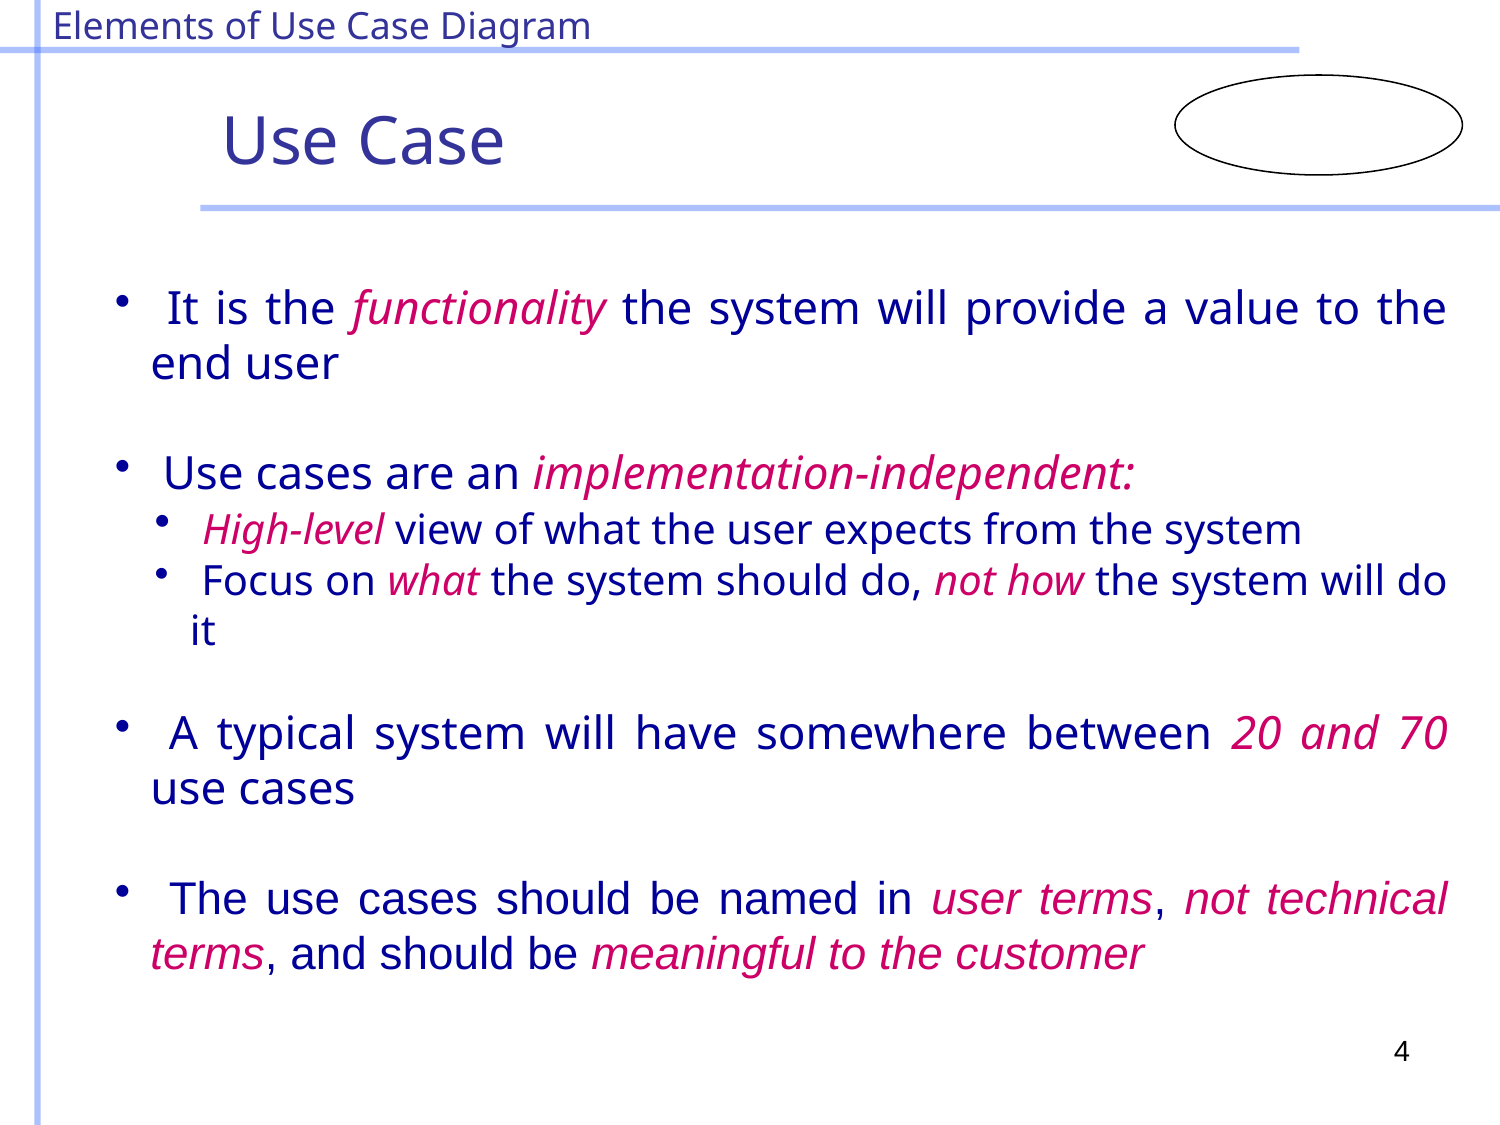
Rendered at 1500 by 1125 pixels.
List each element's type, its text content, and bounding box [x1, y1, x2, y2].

text_box Use Case [206, 90, 1500, 185]
text_box [1174, 75, 1463, 175]
text_box Elements of Use Case Diagram [37, 0, 1267, 55]
text_box It is the functionality the system will provide a value to the end user Use cases are an implementation-independent: High-level view of what the user expects from the system Focus on what the system should do, not how the system will do it A typical system will have somewhere between 20 and 70 use cases The use cases should be named in user terms, not technical terms, and should be meaningful to the customer [100, 216, 1463, 1042]
slide_number 4 [1074, 1024, 1426, 1103]
